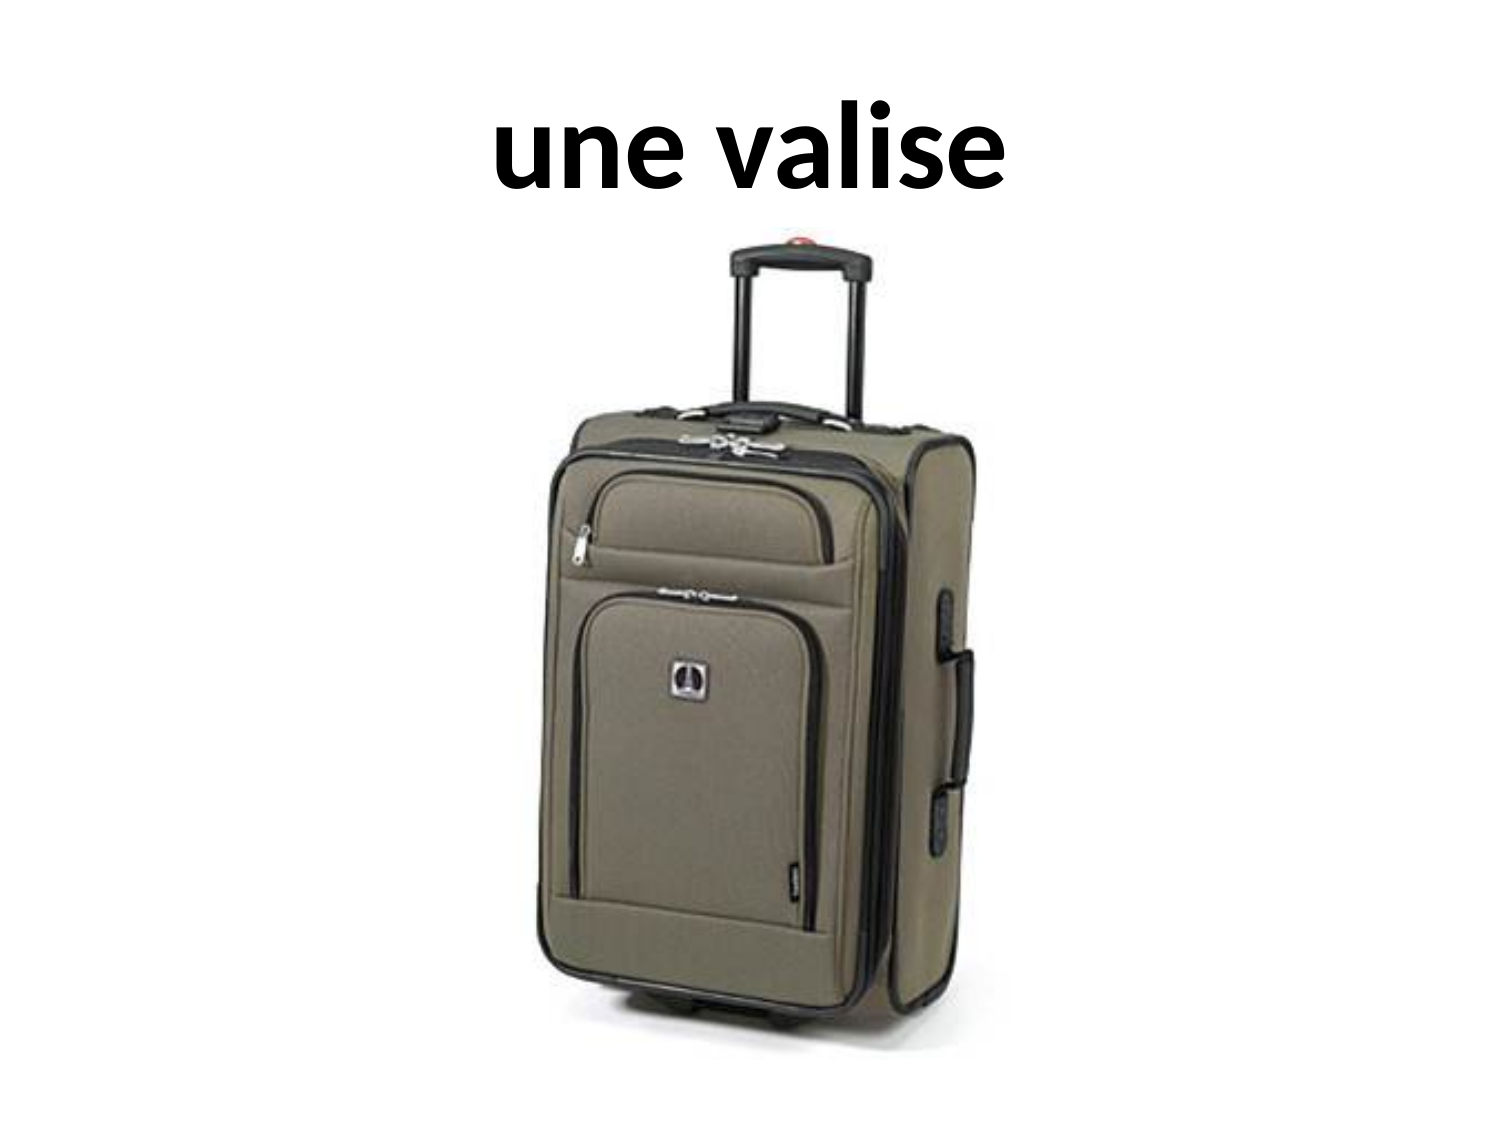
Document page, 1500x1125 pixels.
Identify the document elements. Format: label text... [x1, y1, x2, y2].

title une valise [75, 45, 1425, 233]
picture [515, 226, 1010, 1060]
